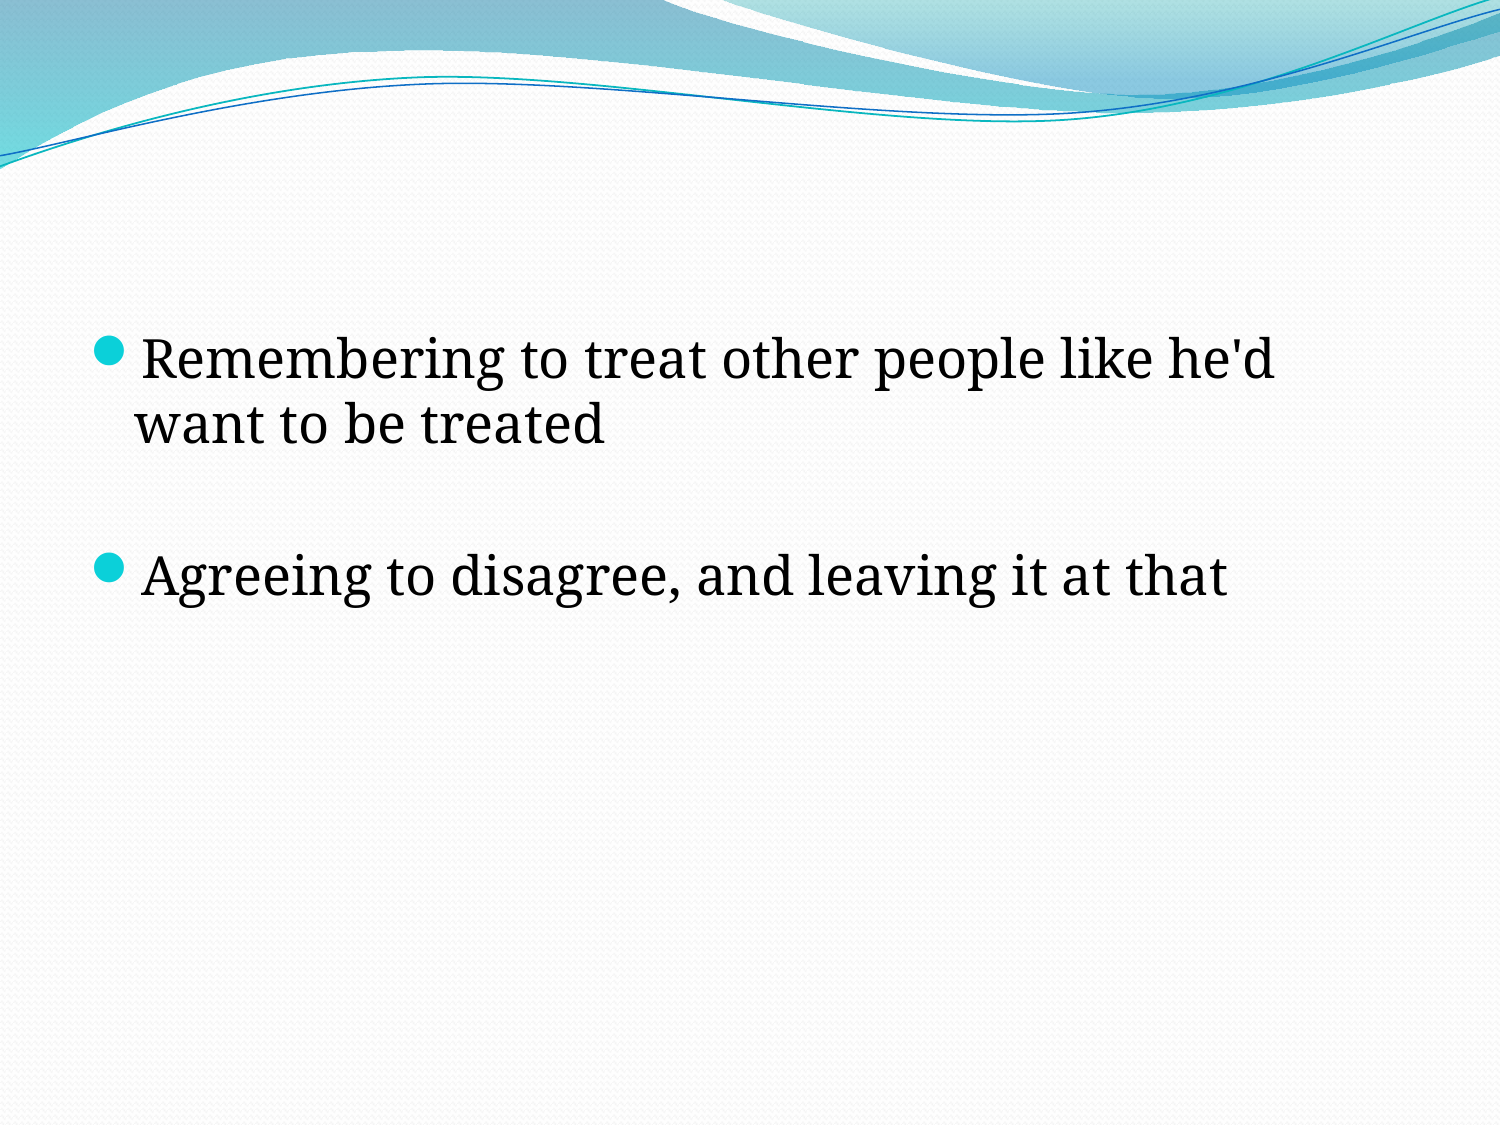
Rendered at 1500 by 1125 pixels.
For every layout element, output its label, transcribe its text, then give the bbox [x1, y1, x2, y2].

list Remembering to treat other people like he'd want to be treated Agreeing to disagree, and leaving it at that [75, 317, 1425, 1038]
